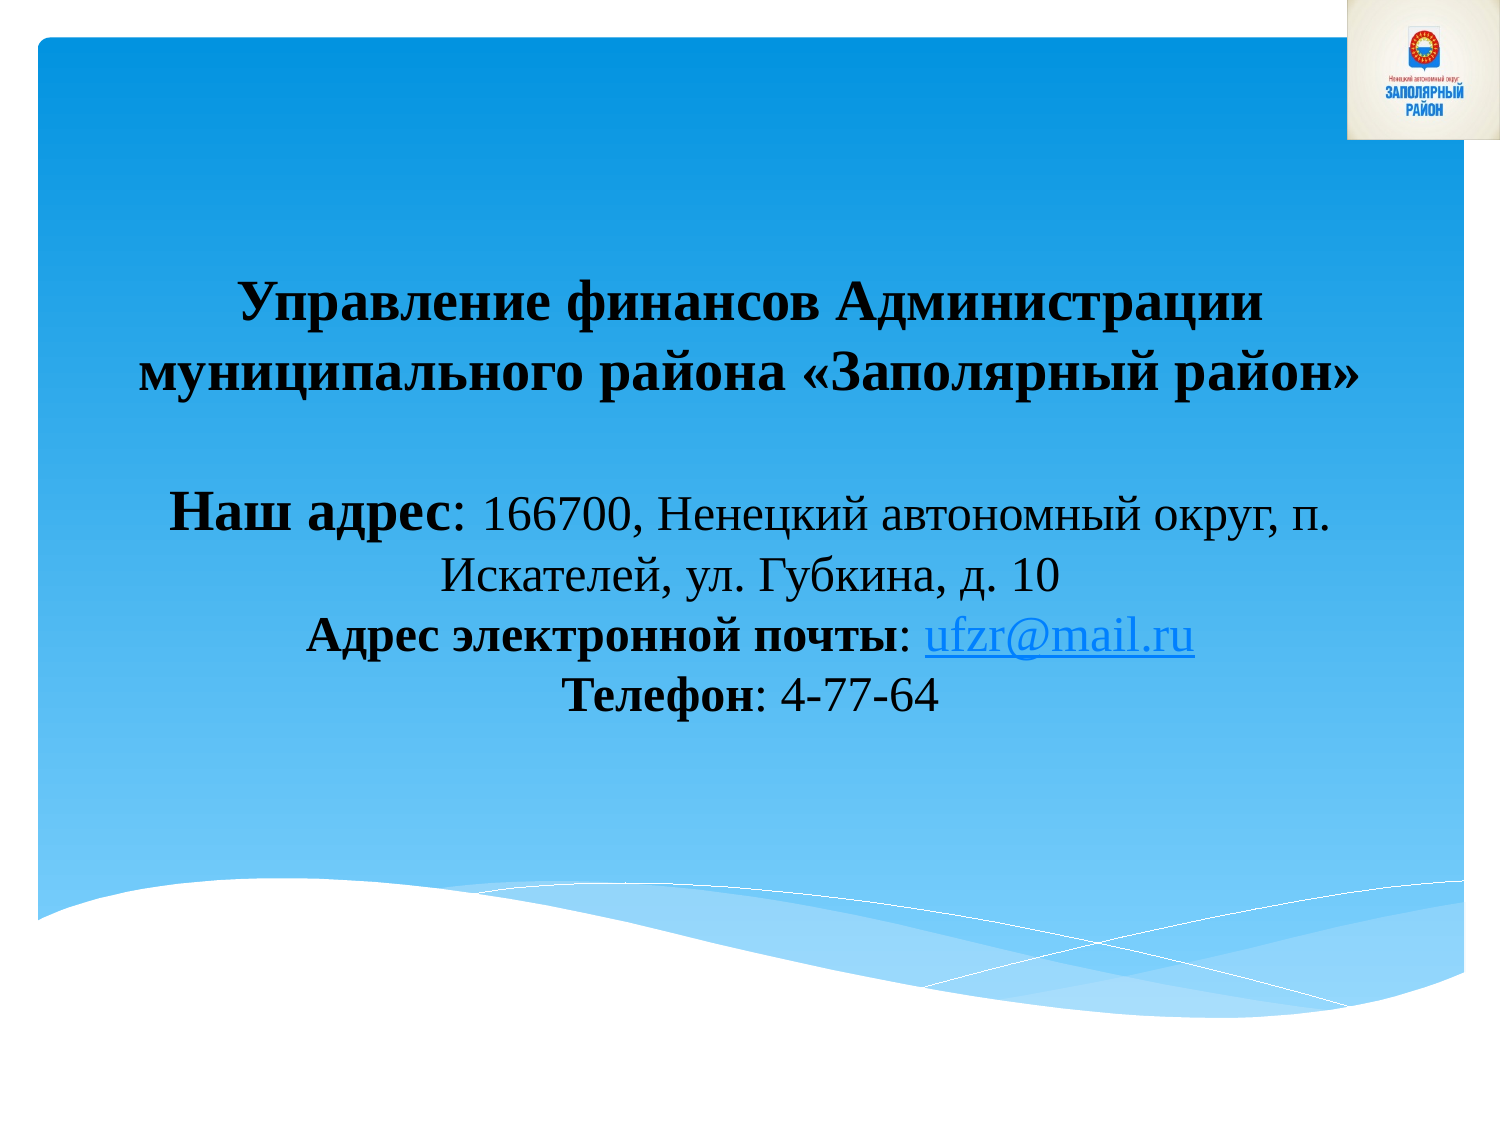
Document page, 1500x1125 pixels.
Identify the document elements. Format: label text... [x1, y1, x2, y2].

text_box Управление финансов Администрации муниципального района «Заполярный район» Наш адрес: 166700, Ненецкий автономный округ, п. Искателей, ул. Губкина, д. 10 Адрес электронной почты: ufzr@mail.ru Телефон: 4-77-64 [59, 184, 1442, 844]
picture [1347, 0, 1500, 140]
